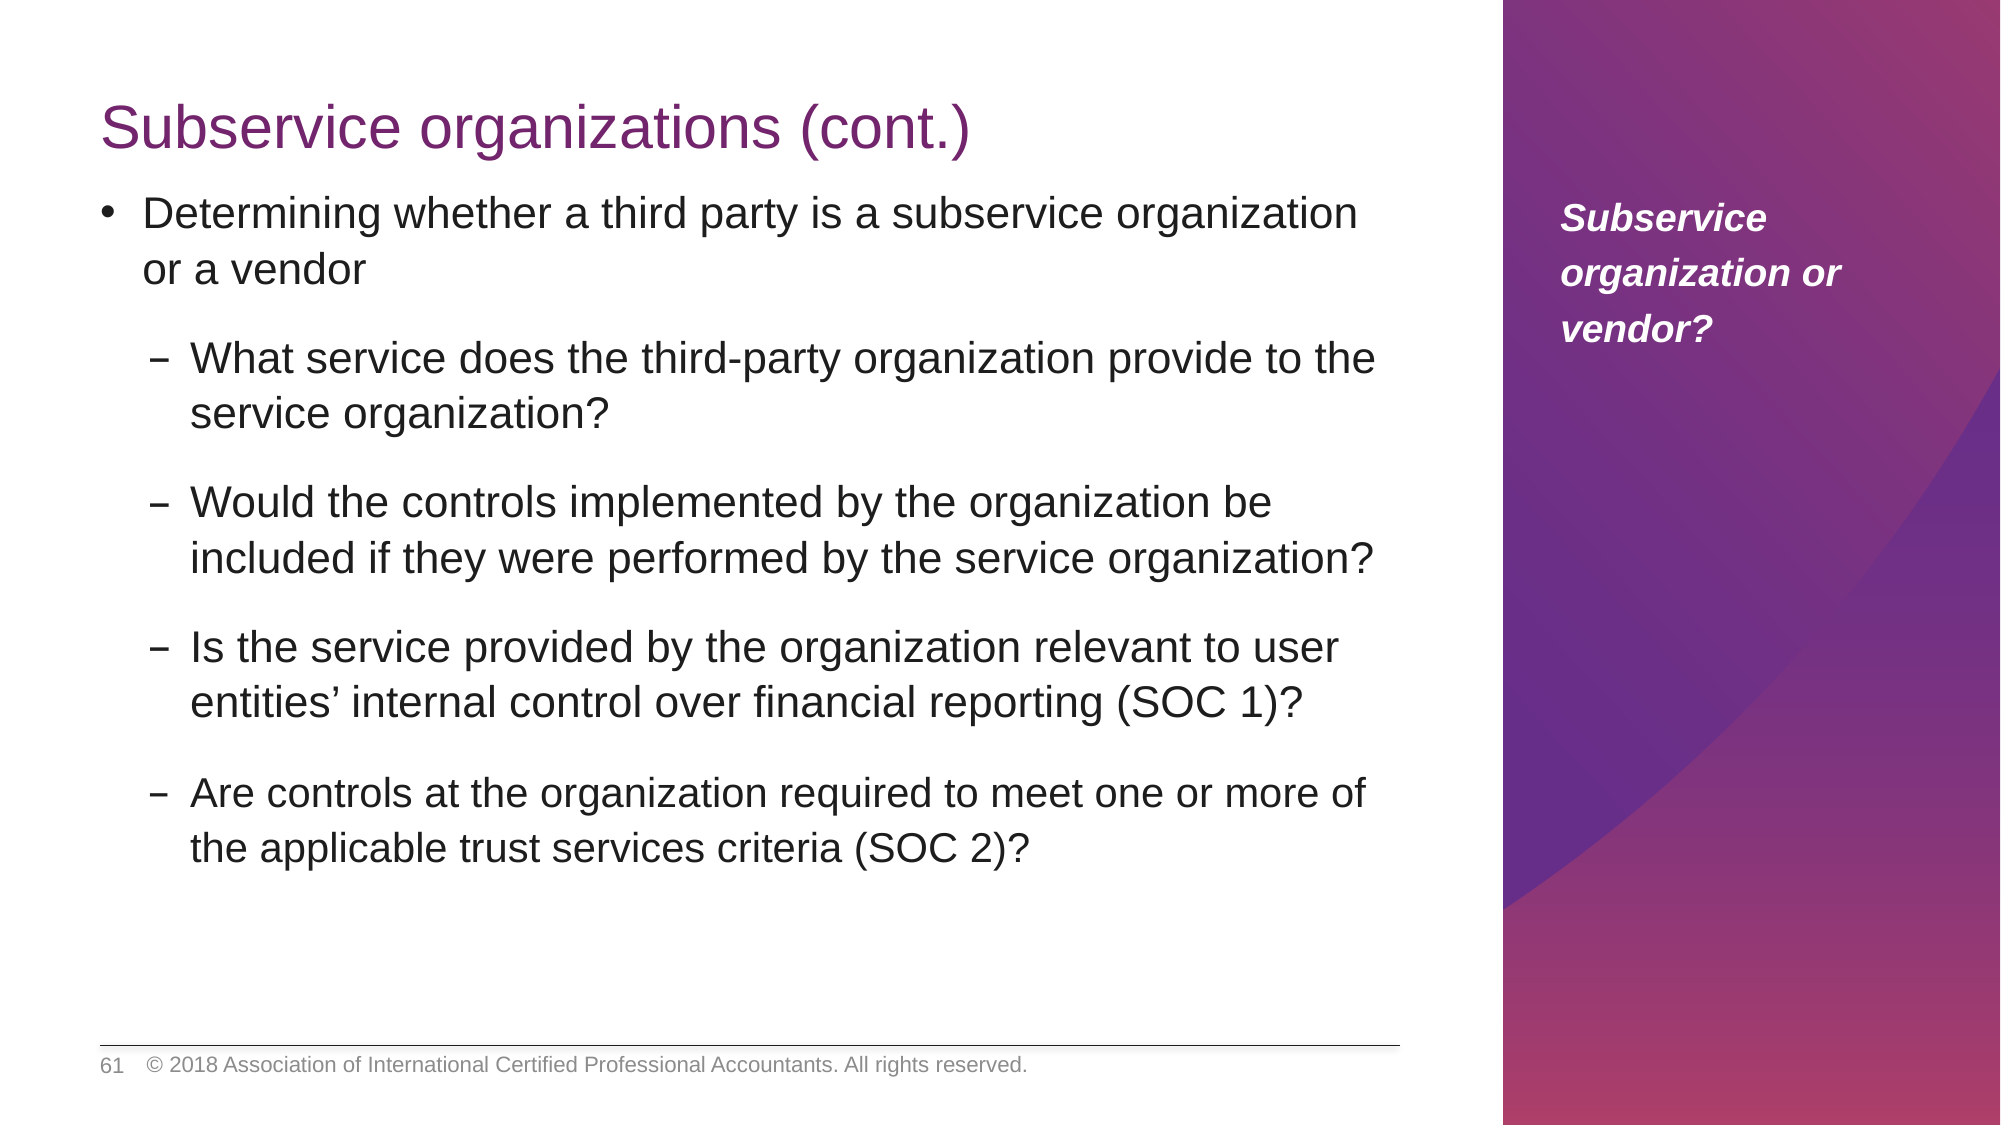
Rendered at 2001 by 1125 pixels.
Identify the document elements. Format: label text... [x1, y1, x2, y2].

list Subservice organization or vendor? [1560, 183, 1941, 904]
title Subservice organizations (cont.) [100, 31, 1401, 161]
list Determining whether a third party is a subservice organization or a vendor What service does the third-party organization provide to the service organization? Would the controls implemented by the organization be included if they were performed by the service organization? Is the service provided by the organization relevant to user entities’ internal control over financial reporting (SOC 1)? Are controls at the organization required to meet one or more of the applicable trust services criteria (SOC 2)? [100, 182, 1401, 952]
picture [1503, 0, 2001, 1125]
slide_number 61 [99, 1050, 147, 1111]
footer © 2018 Association of International Certified Professional Accountants. All rights reserved. [147, 1050, 1400, 1111]
